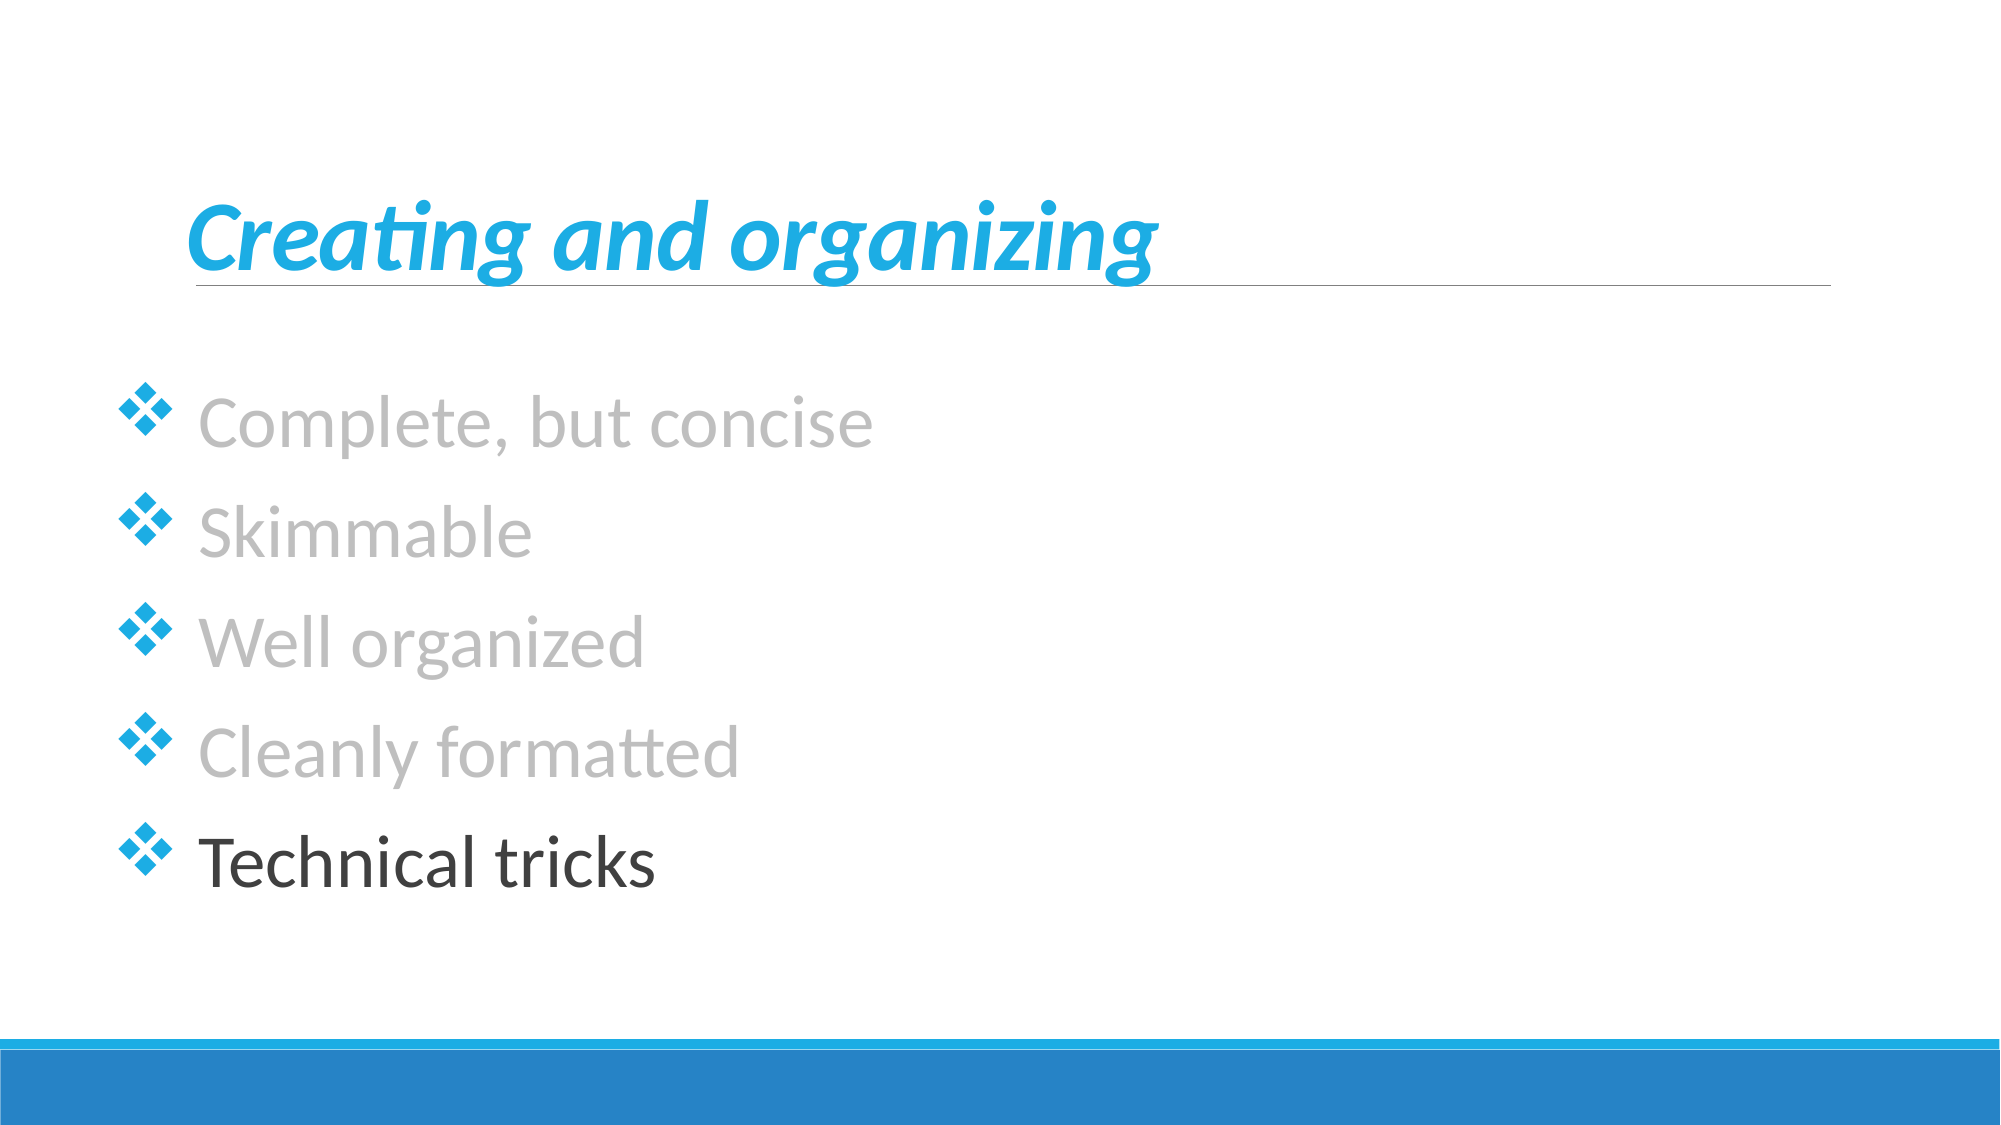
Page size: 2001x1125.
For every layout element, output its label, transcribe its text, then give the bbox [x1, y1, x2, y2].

title Creating and organizing [171, 85, 1584, 299]
list Complete, but concise Skimmable Well organized Cleanly formatted Technical tricks [112, 375, 1935, 1021]
